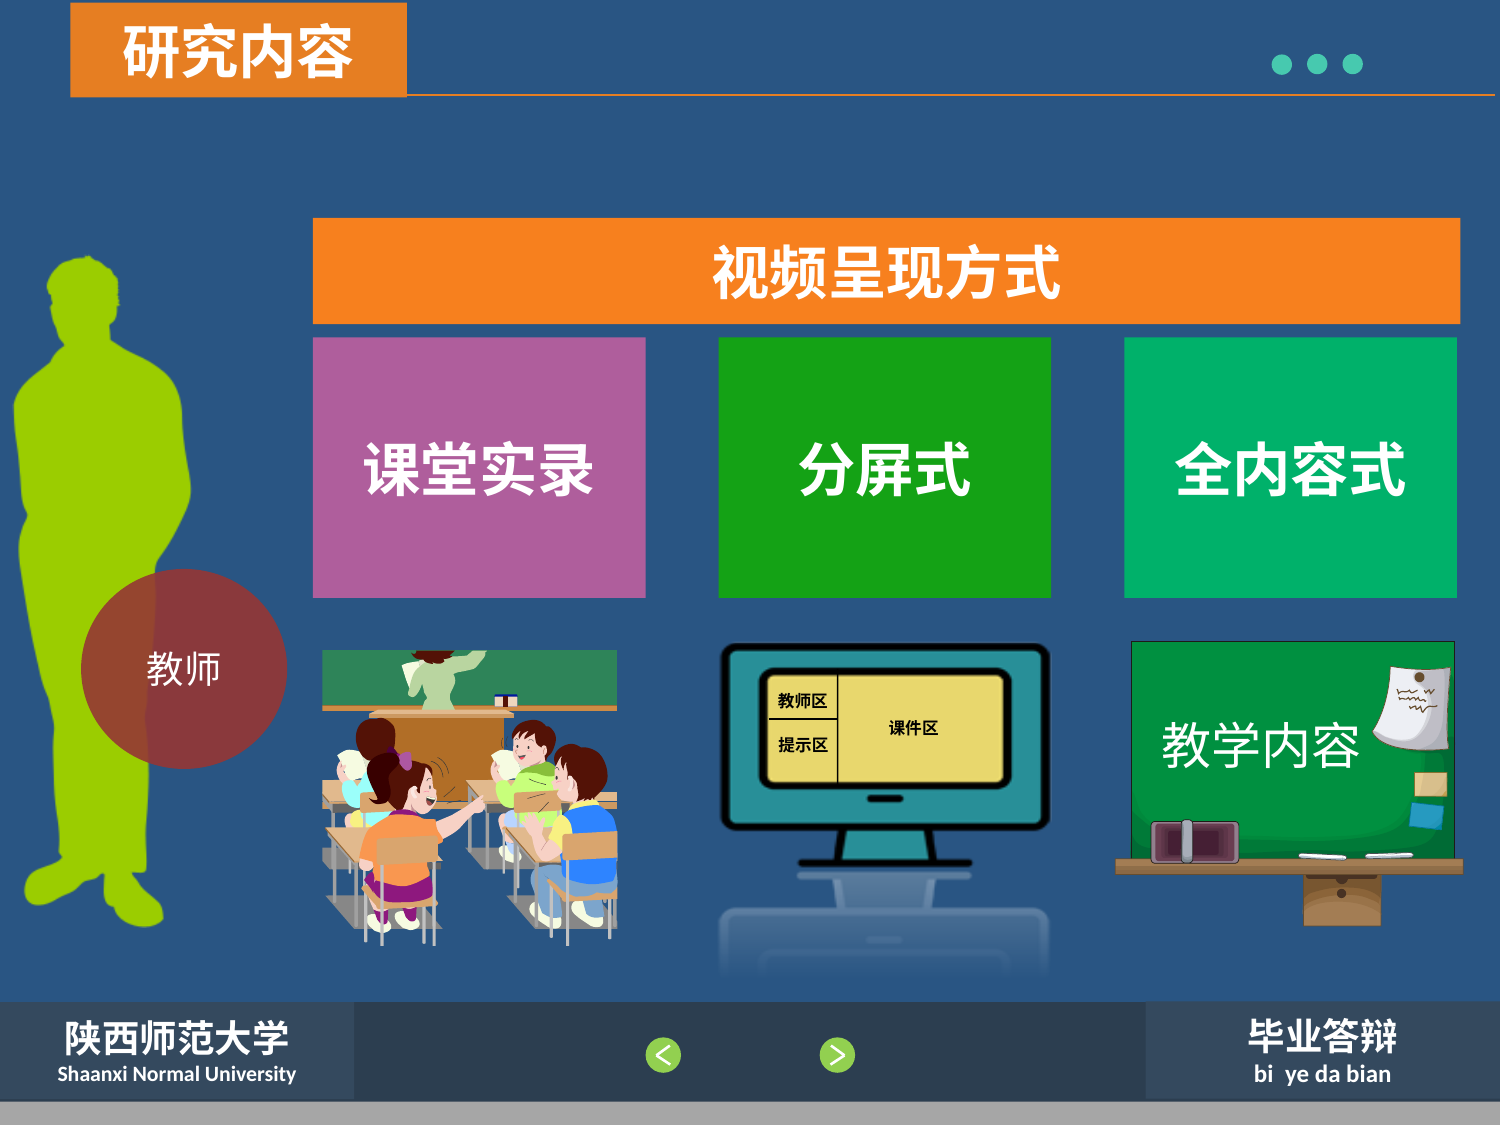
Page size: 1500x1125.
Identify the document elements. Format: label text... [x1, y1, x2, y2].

text_box 视频呈现方式 [311, 216, 1463, 326]
picture [659, 610, 1111, 1003]
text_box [645, 1037, 682, 1074]
text_box 全内容式 [1122, 335, 1459, 600]
picture [1114, 640, 1464, 927]
text_box 课堂实录 [311, 335, 648, 600]
picture [322, 650, 621, 947]
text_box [819, 1037, 856, 1074]
text_box 分屏式 [717, 335, 1053, 600]
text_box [0, 252, 288, 932]
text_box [70, 2, 1496, 98]
text_box 陕西师范大学 Shaanxi Normal University [0, 1000, 356, 1101]
text_box 毕业答辩 bi ye da bian [1144, 999, 1500, 1101]
text_box [0, 1100, 1500, 1125]
text_box [356, 1000, 1144, 1100]
